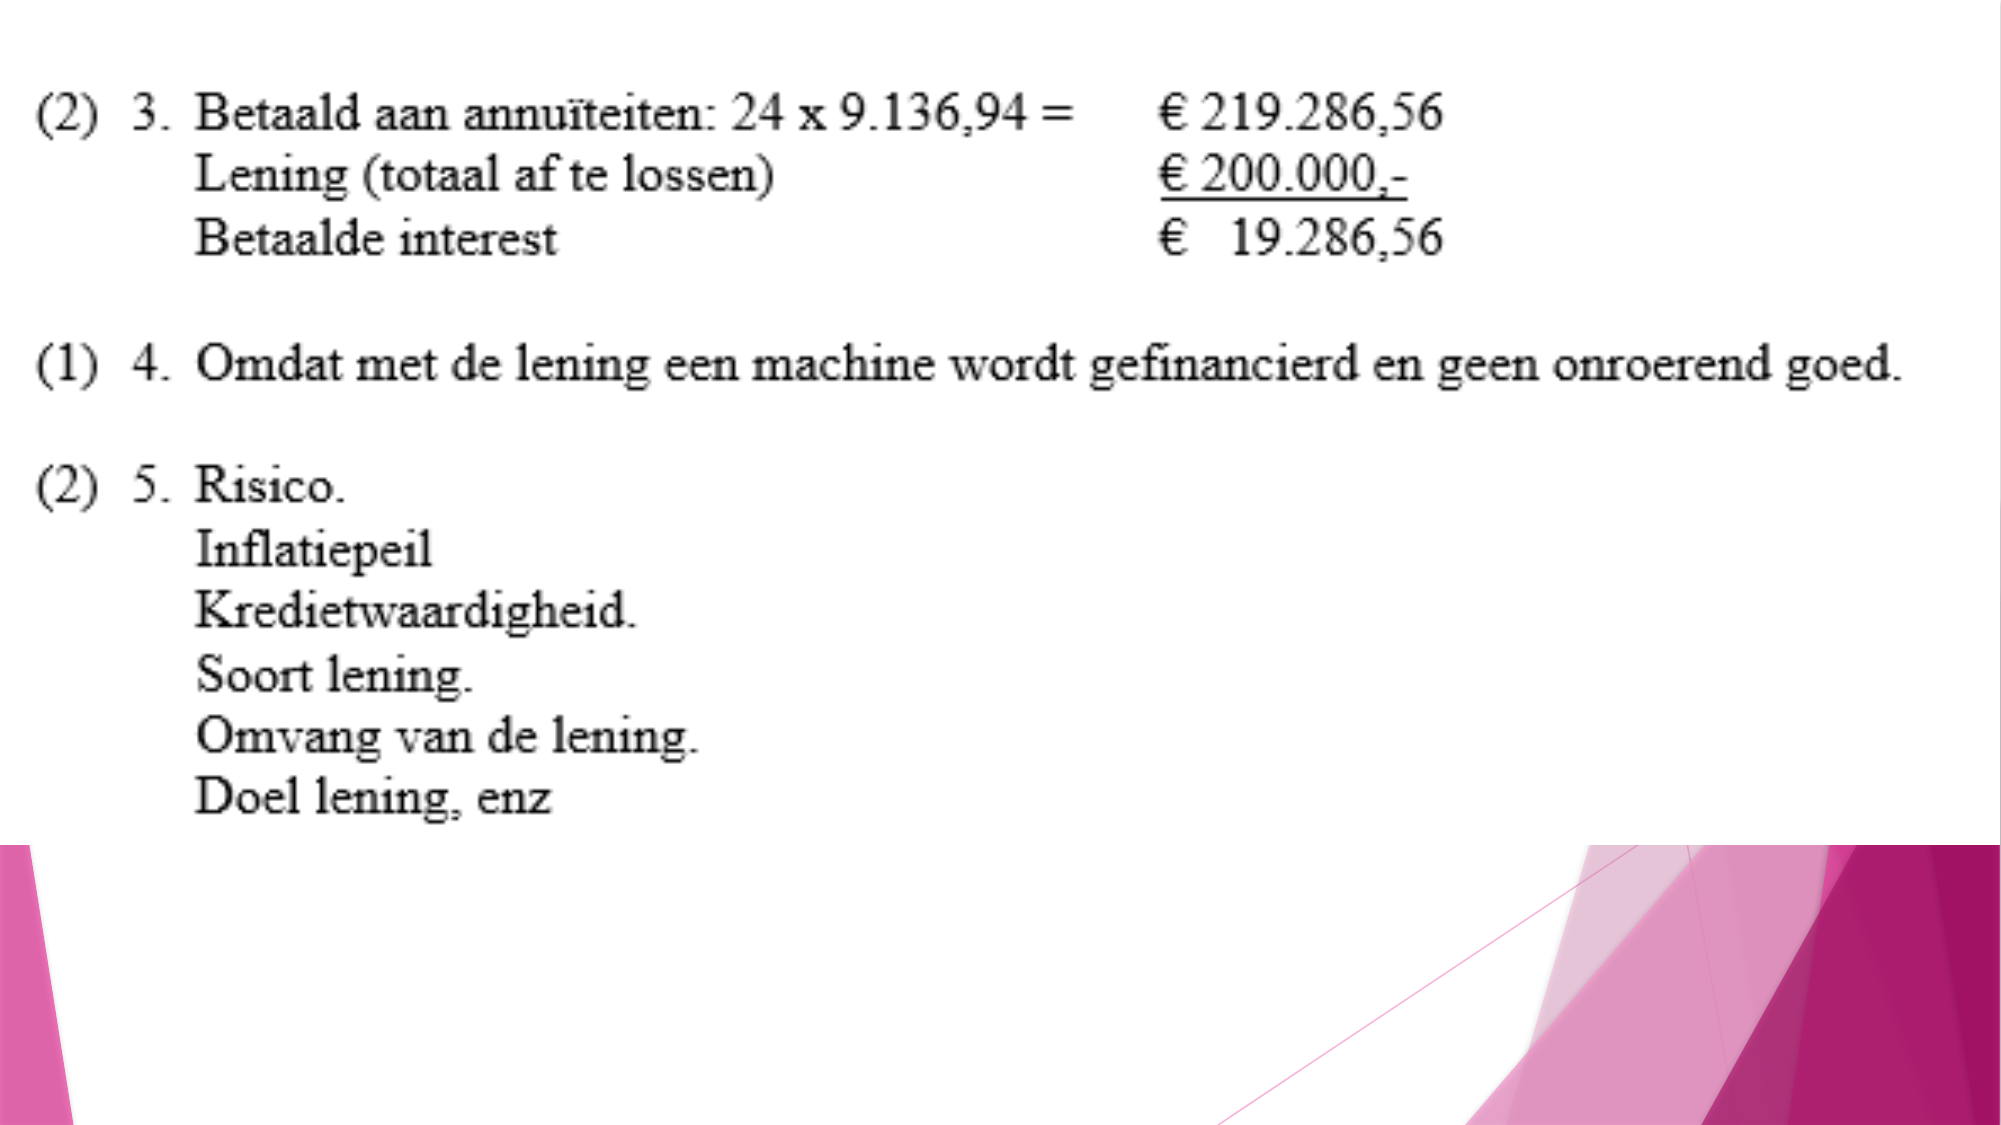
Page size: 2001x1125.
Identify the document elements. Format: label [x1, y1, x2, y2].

picture [0, 0, 2000, 846]
